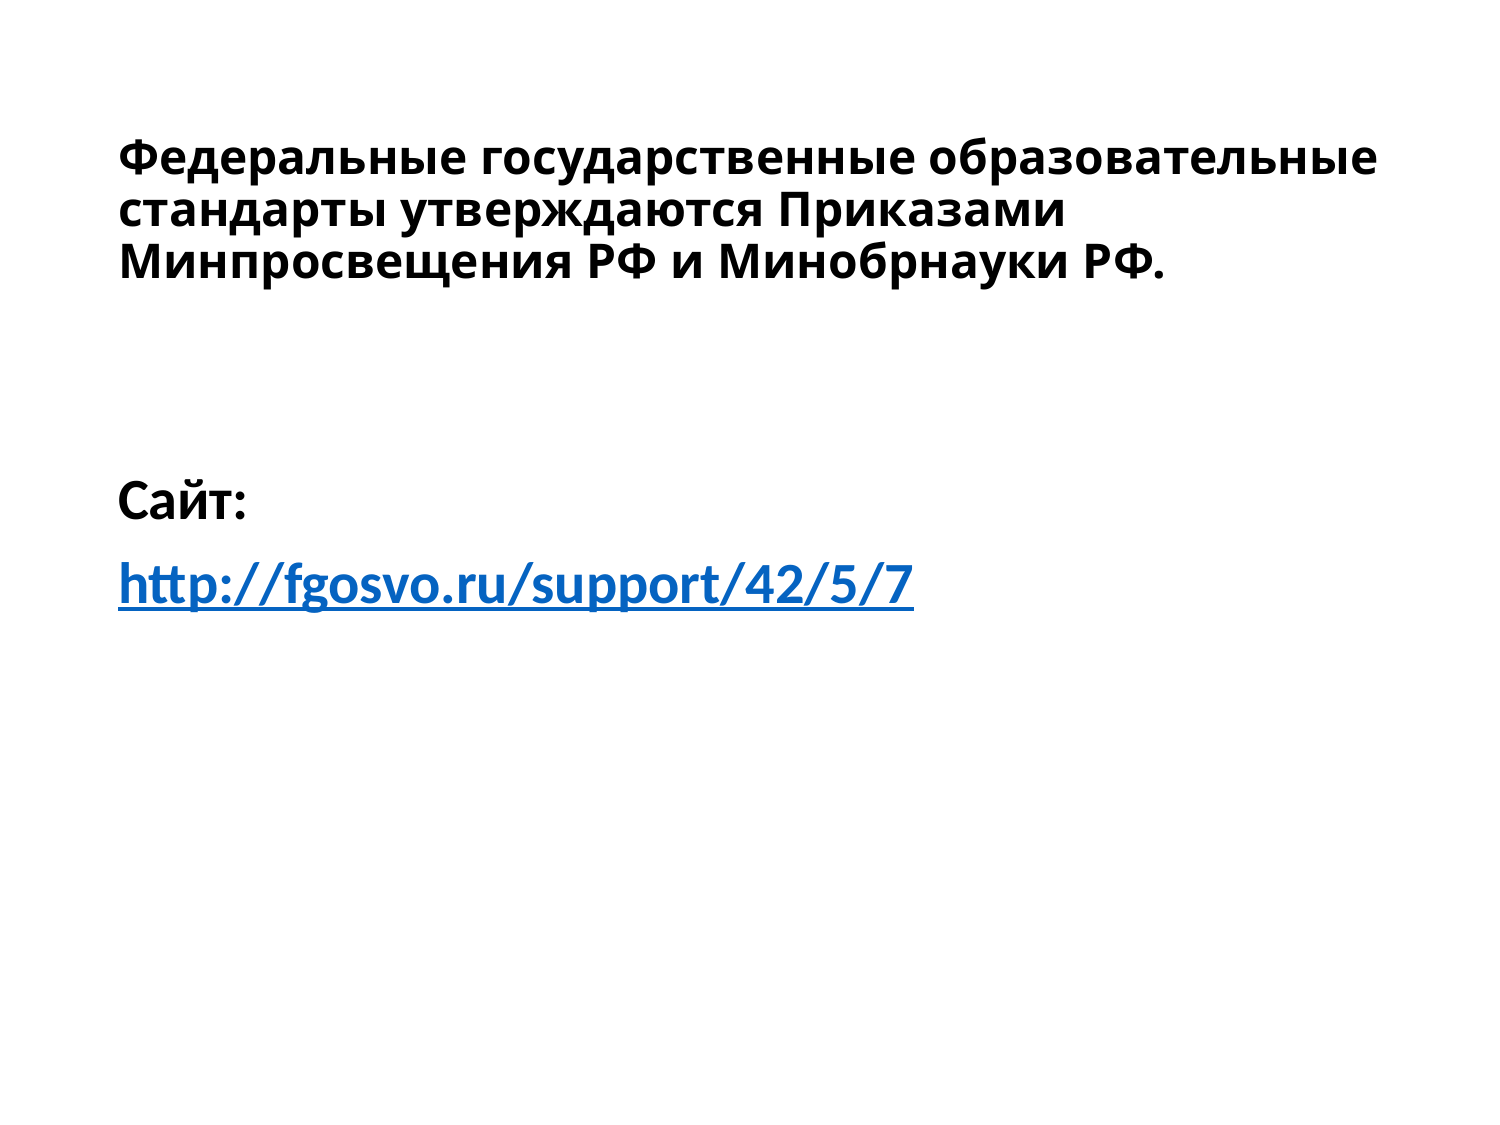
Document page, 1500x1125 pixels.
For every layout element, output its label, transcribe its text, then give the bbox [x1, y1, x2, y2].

list Сайт: http://fgosvo.ru/support/42/5/7 [103, 461, 1397, 1125]
title Федеральные государственные образовательные стандарты утверждаются Приказами Минпросвещения РФ и Минобрнауки РФ. [103, 102, 1397, 320]
